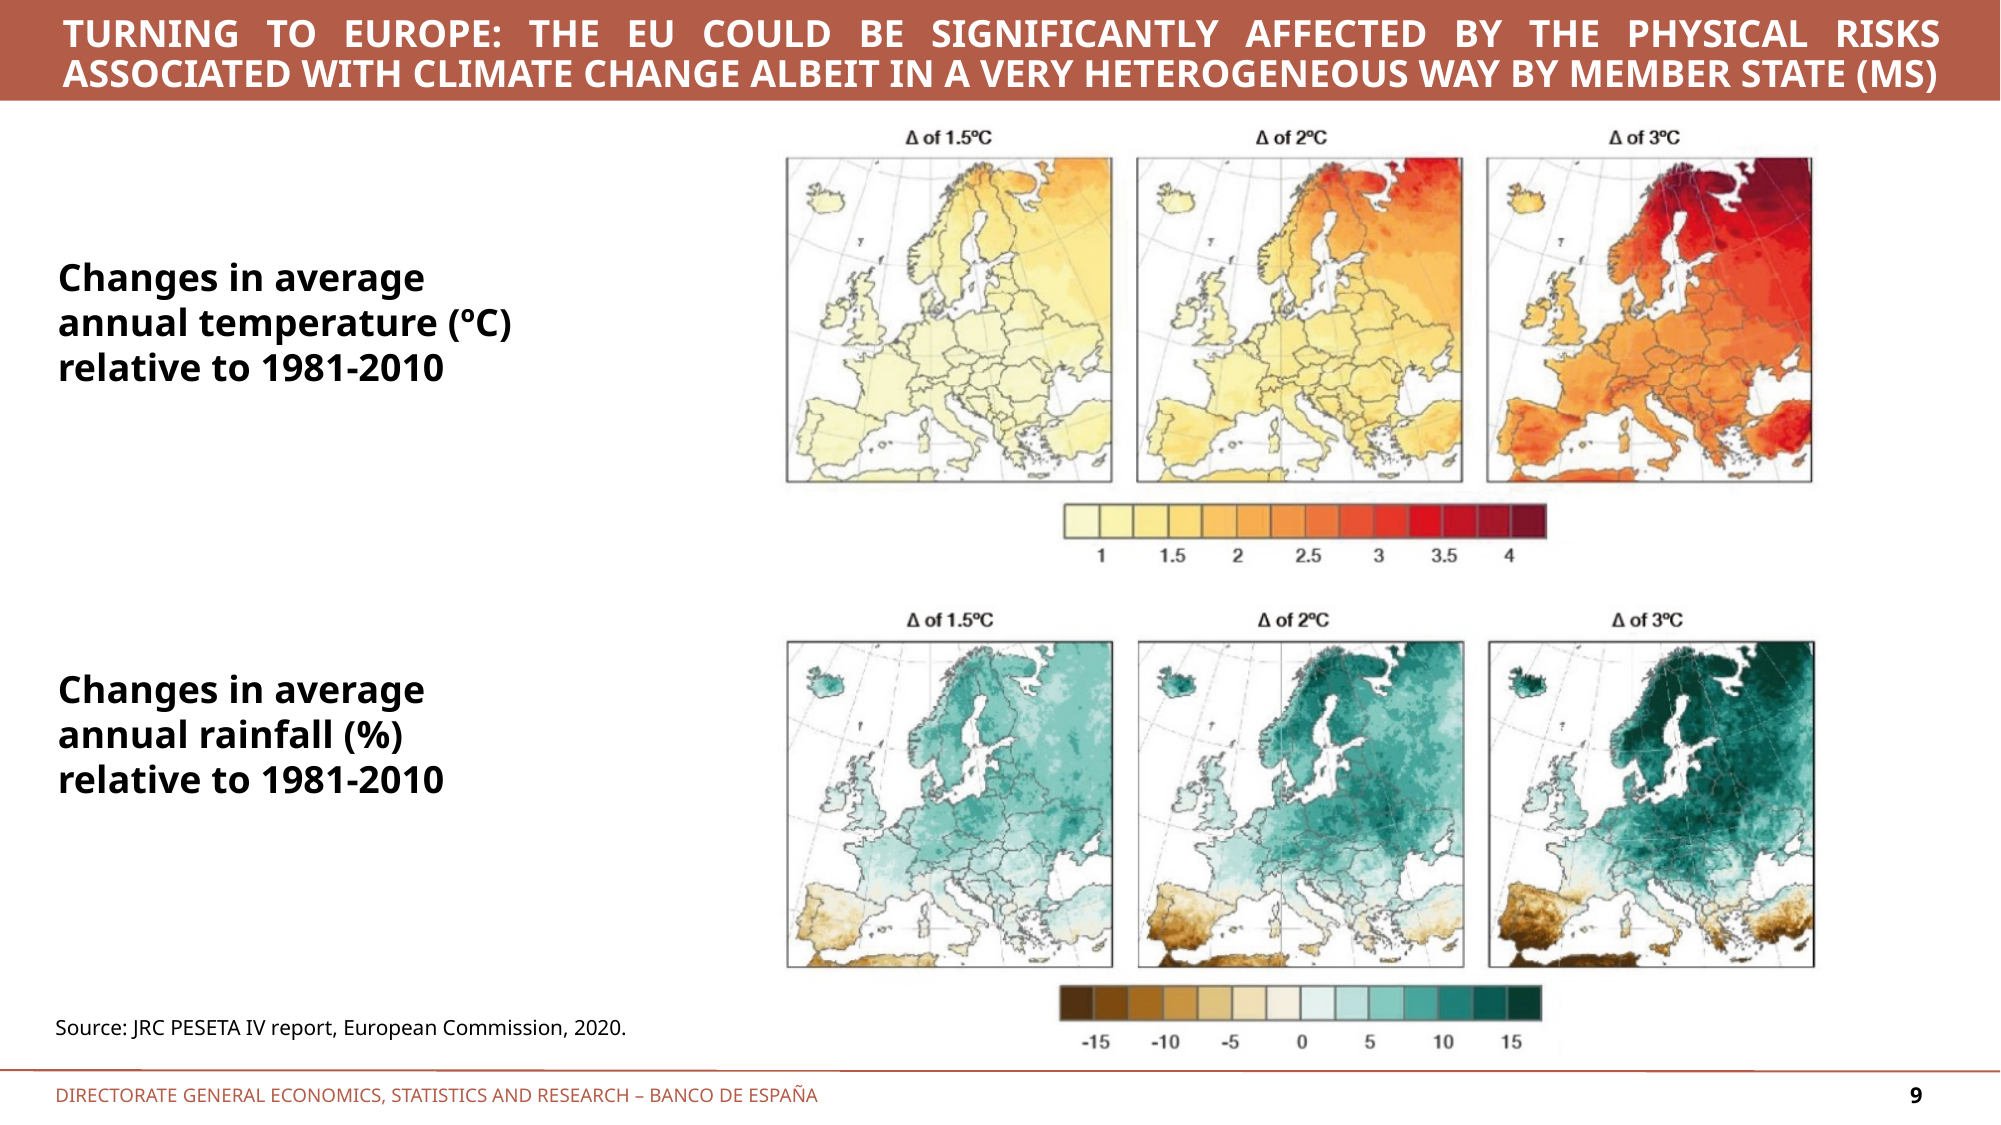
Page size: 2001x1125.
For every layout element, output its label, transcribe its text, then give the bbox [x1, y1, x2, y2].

text_box Changes in average annual temperature (ºC) relative to 1981-2010 [43, 246, 563, 397]
title Turning to Europe: the EU could be significantly affected by the physical risks associated with climate change albeit in a very heterogeneous way by member state (MS) [47, 7, 1957, 98]
text_box Source: JRC PESETA IV report, European Commission, 2020. [40, 1007, 716, 1047]
text_box Changes in average annual rainfall (%) relative to 1981-2010 [43, 658, 540, 809]
picture [716, 101, 1888, 1070]
slide_number 9 [1843, 1074, 1938, 1122]
